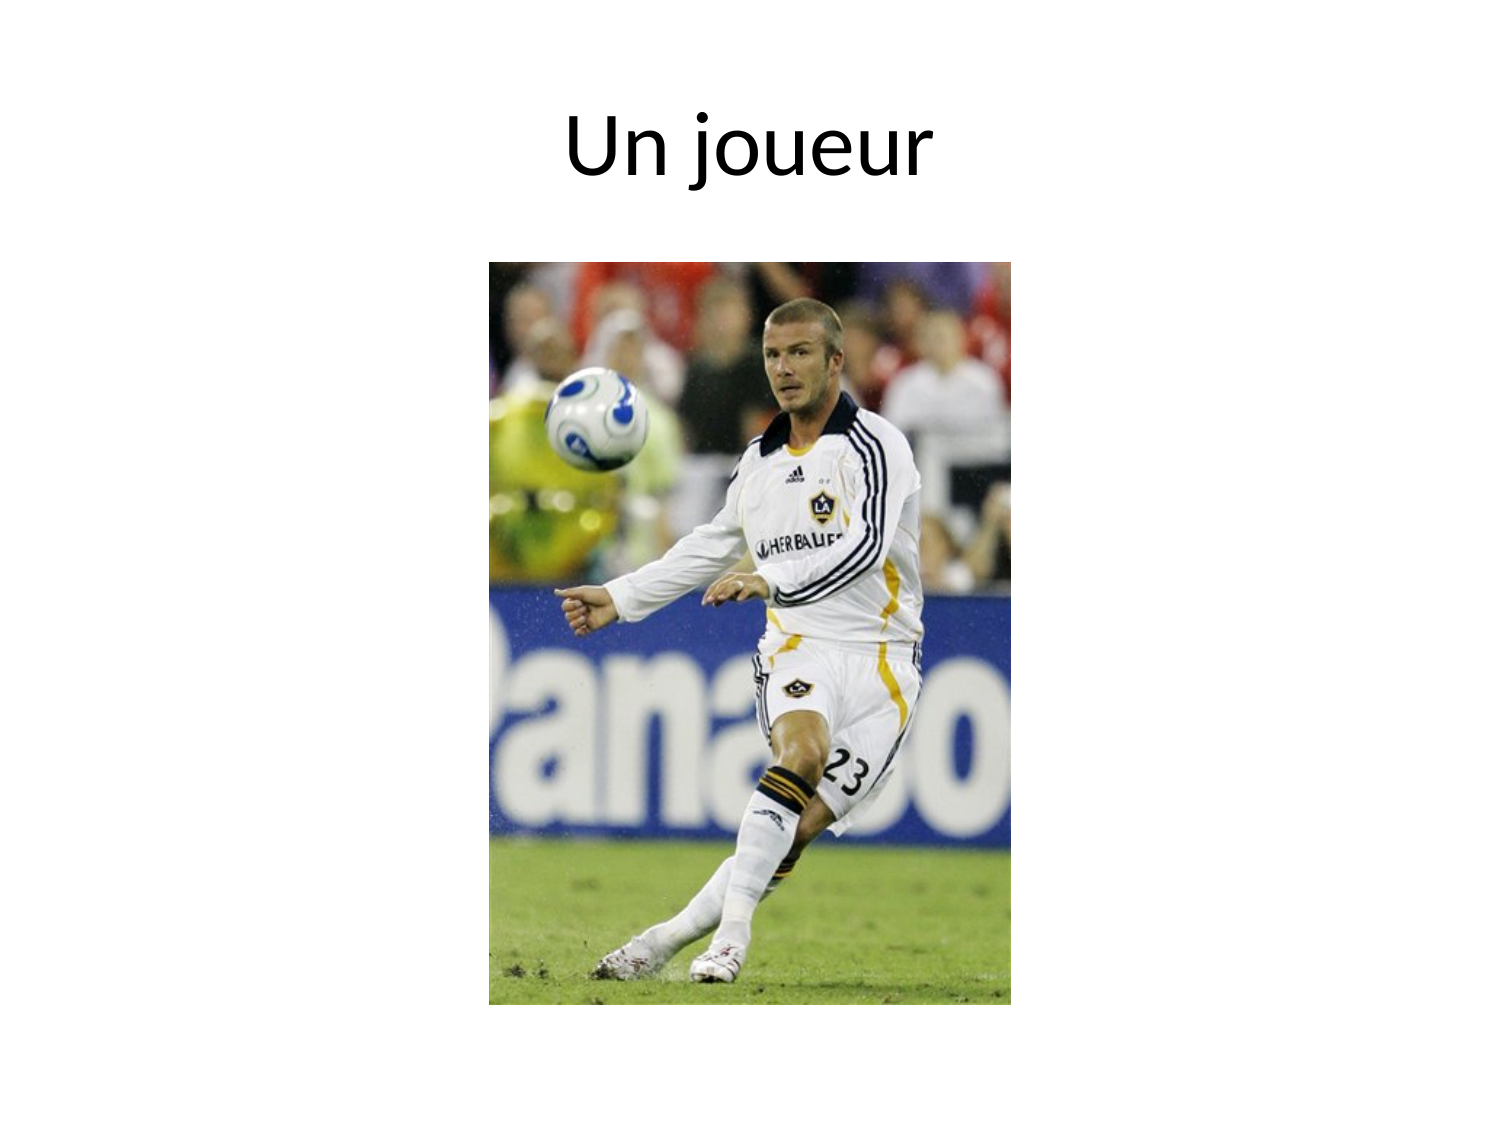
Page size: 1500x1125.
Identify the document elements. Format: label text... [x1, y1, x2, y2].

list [489, 262, 1011, 1006]
title Un joueur [75, 45, 1425, 233]
